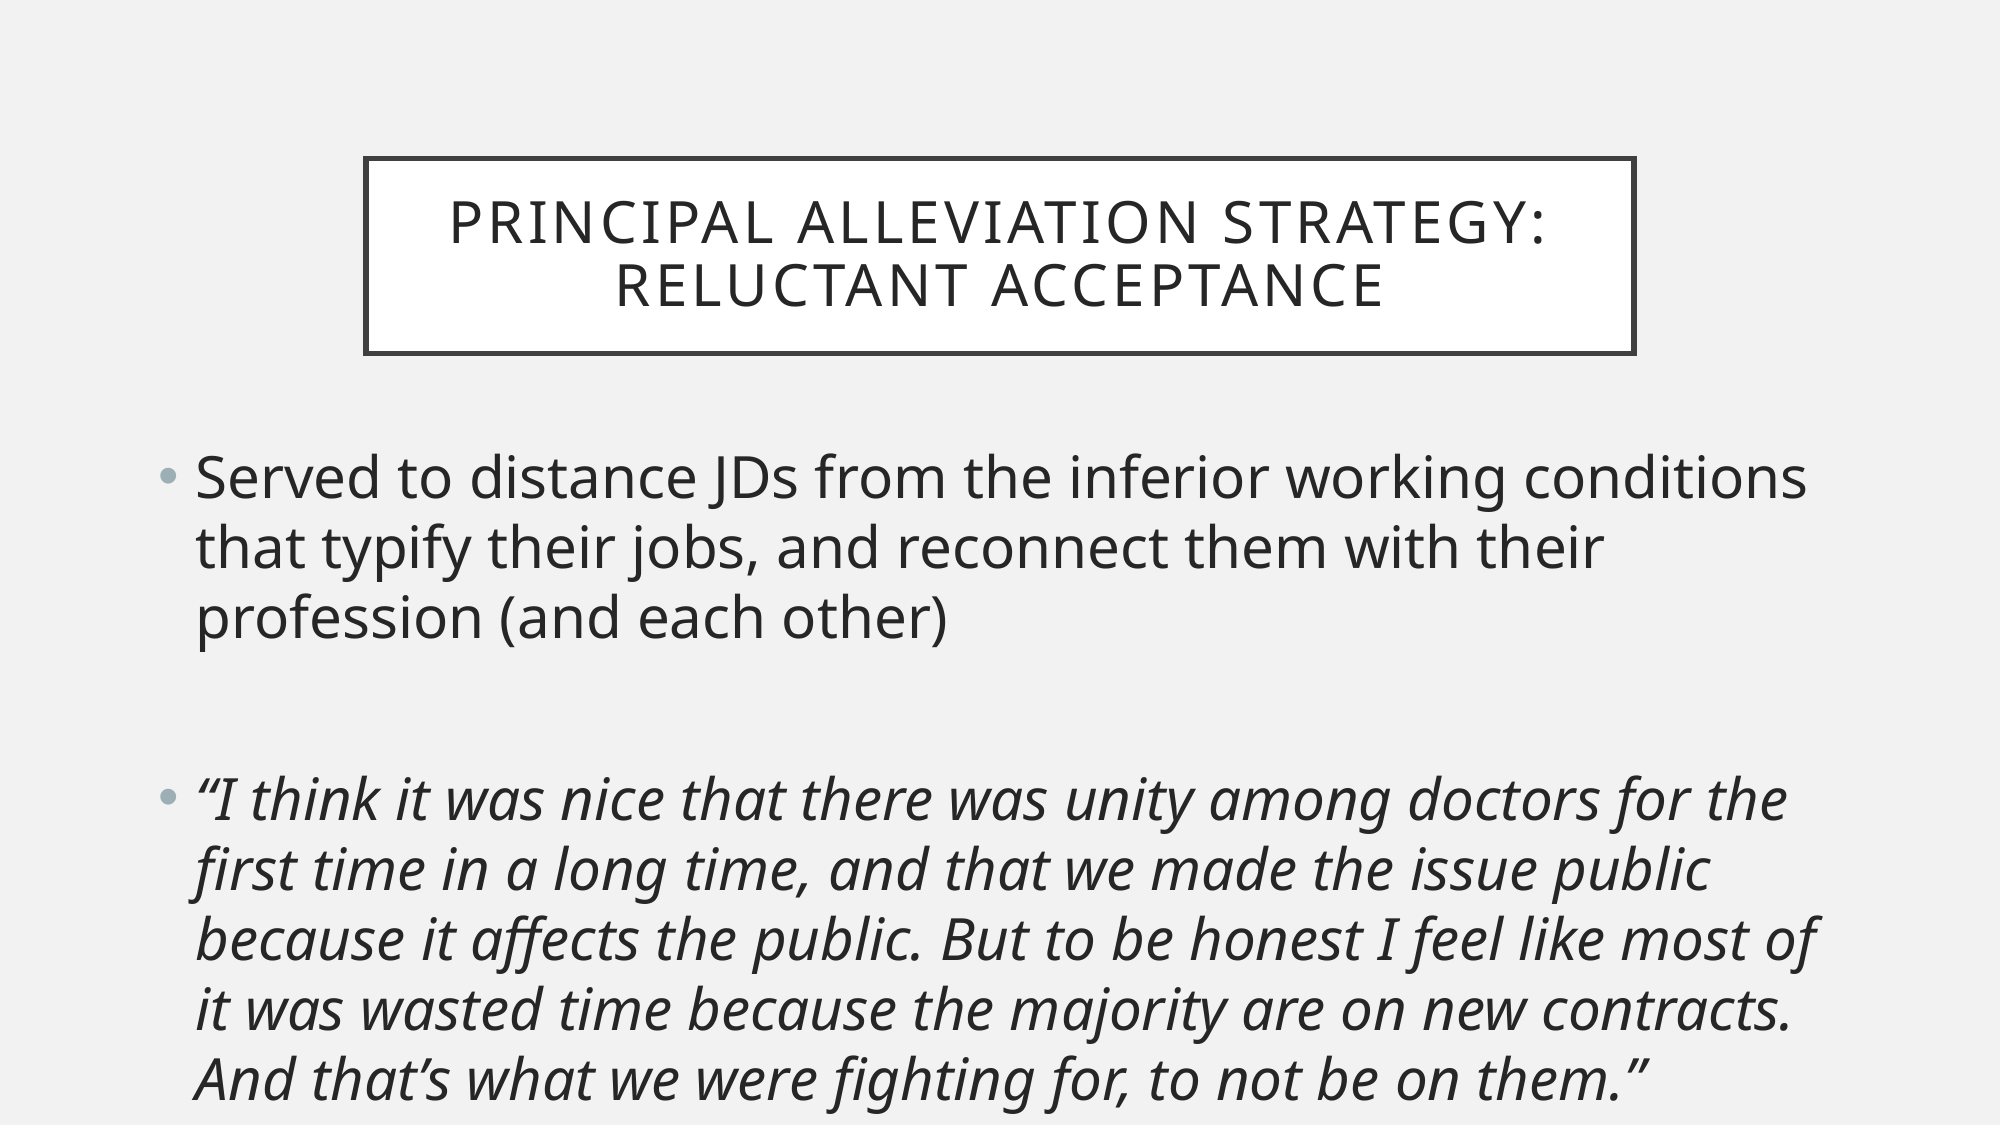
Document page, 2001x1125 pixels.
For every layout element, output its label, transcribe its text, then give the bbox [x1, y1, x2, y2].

list Served to distance JDs from the inferior working conditions that typify their jobs, and reconnect them with their profession (and each other) “I think it was nice that there was unity among doctors for the first time in a long time, and that we made the issue public because it affects the public. But to be honest I feel like most of it was wasted time because the majority are on new contracts. And that’s what we were fighting for, to not be on them.” (Tamara, 28, GPST3, second interview) [143, 432, 1870, 1125]
title Principal Alleviation strategy: reluctant acceptance [363, 156, 1637, 356]
